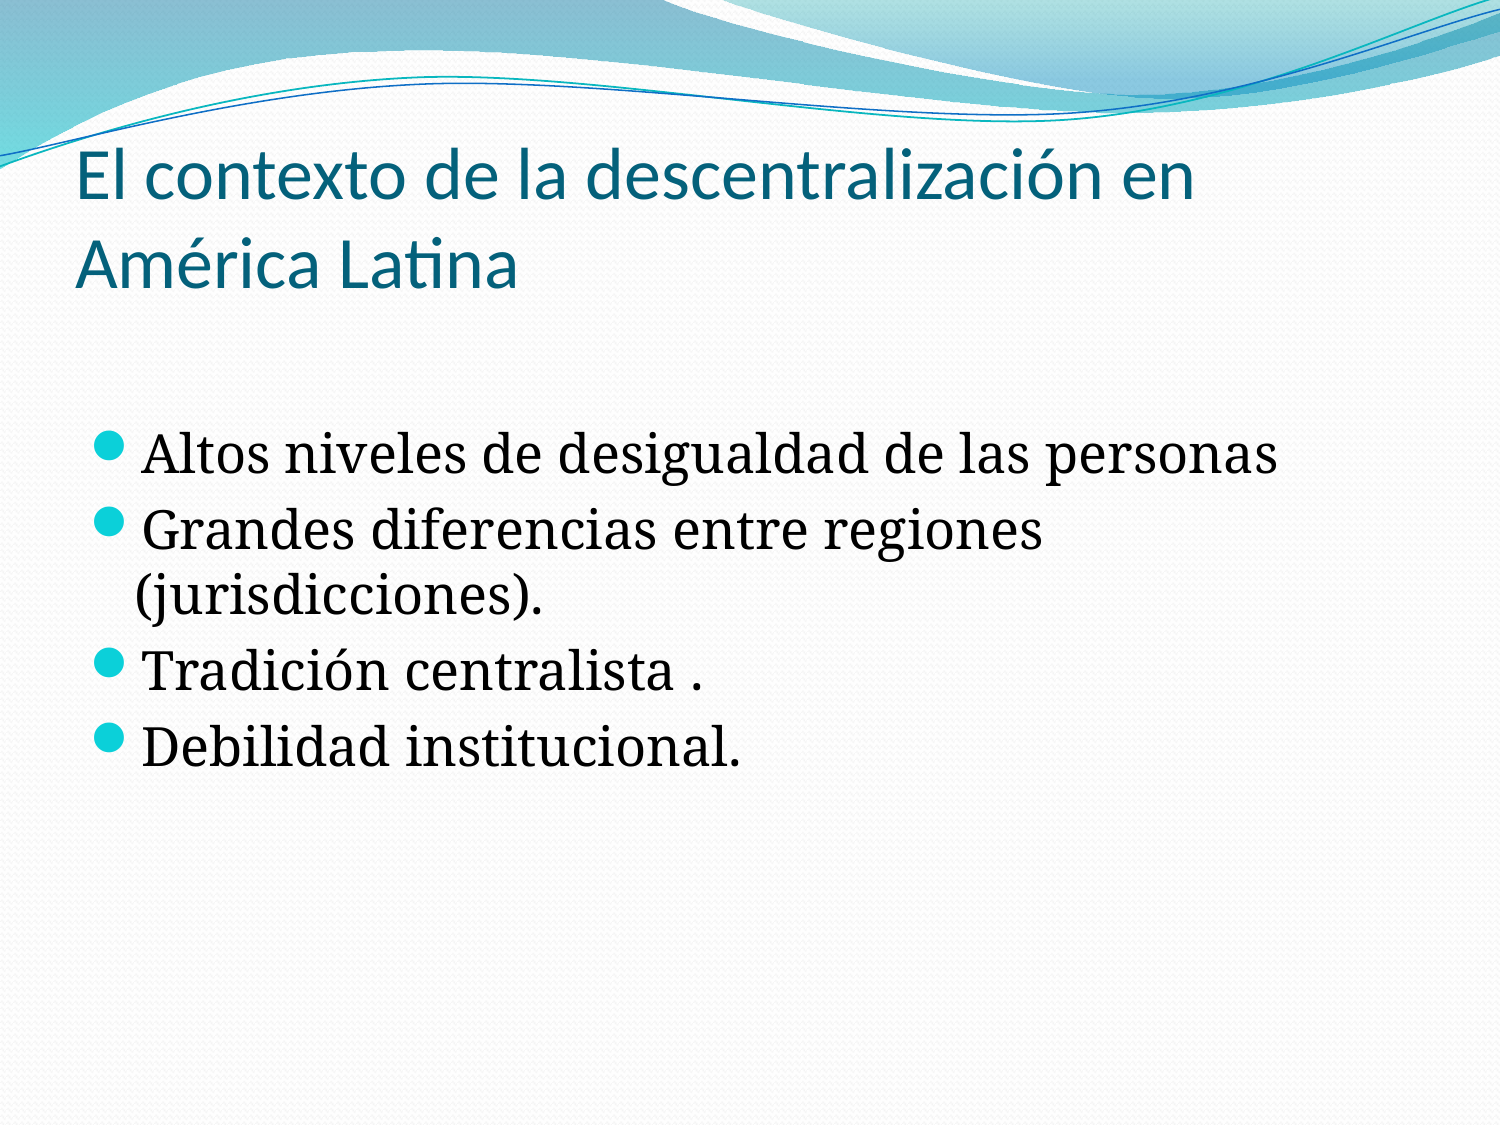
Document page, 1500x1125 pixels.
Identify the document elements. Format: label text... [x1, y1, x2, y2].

list Altos niveles de desigualdad de las personas Grandes diferencias entre regiones (jurisdicciones). Tradición centralista . Debilidad institucional. [75, 412, 1463, 1050]
title El contexto de la descentralización en América Latina [75, 115, 1425, 303]
